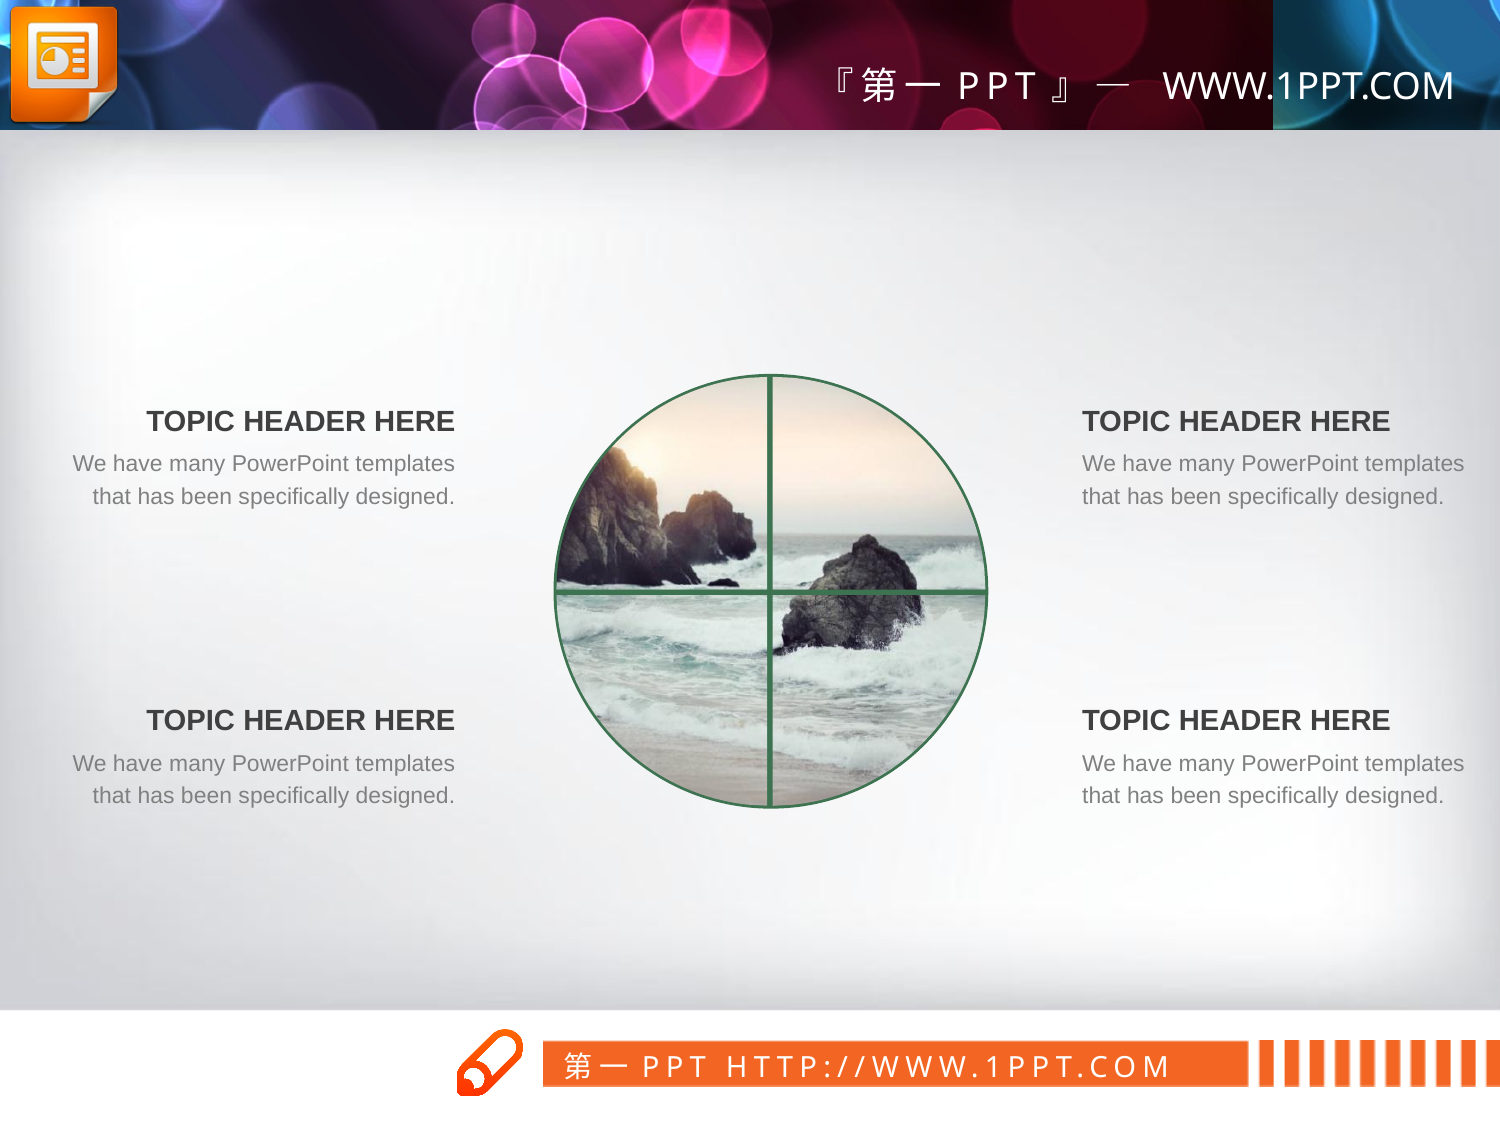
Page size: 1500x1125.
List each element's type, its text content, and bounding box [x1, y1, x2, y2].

picture [0, 0, 1500, 1012]
text_box TOPIC HEADER HERE We have many PowerPoint templates that has been specifically designed. [64, 694, 456, 809]
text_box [553, 373, 989, 809]
text_box TOPIC HEADER HERE We have many PowerPoint templates that has been specifically designed. [1082, 394, 1474, 509]
text_box TOPIC HEADER HERE We have many PowerPoint templates that has been specifically designed. [1082, 694, 1474, 809]
text_box TOPIC HEADER HERE We have many PowerPoint templates that has been specifically designed. [64, 394, 456, 509]
picture [543, 1040, 1500, 1087]
